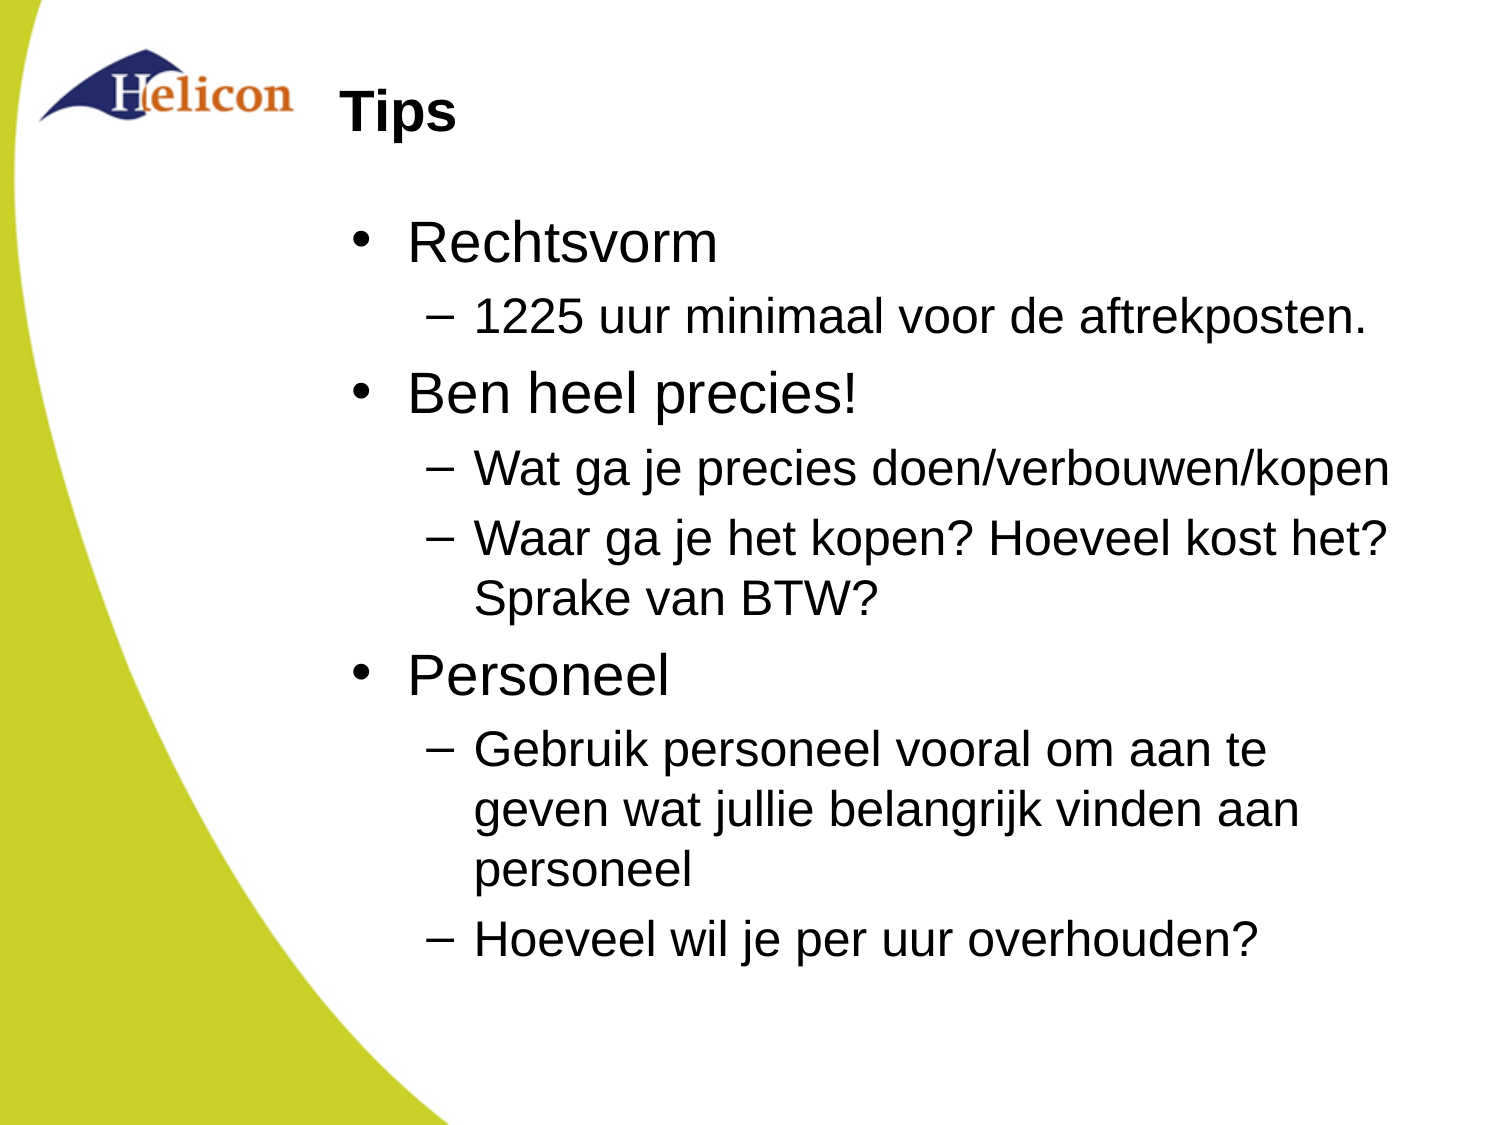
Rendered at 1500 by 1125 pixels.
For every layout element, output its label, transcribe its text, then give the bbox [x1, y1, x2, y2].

list Rechtsvorm 1225 uur minimaal voor de aftrekposten. Ben heel precies! Wat ga je precies doen/verbouwen/kopen Waar ga je het kopen? Hoeveel kost het? Sprake van BTW? Personeel Gebruik personeel vooral om aan te geven wat jullie belangrijk vinden aan personeel Hoeveel wil je per uur overhouden? [336, 196, 1425, 1005]
title Tips [324, 54, 1415, 161]
picture [0, 0, 1500, 1125]
